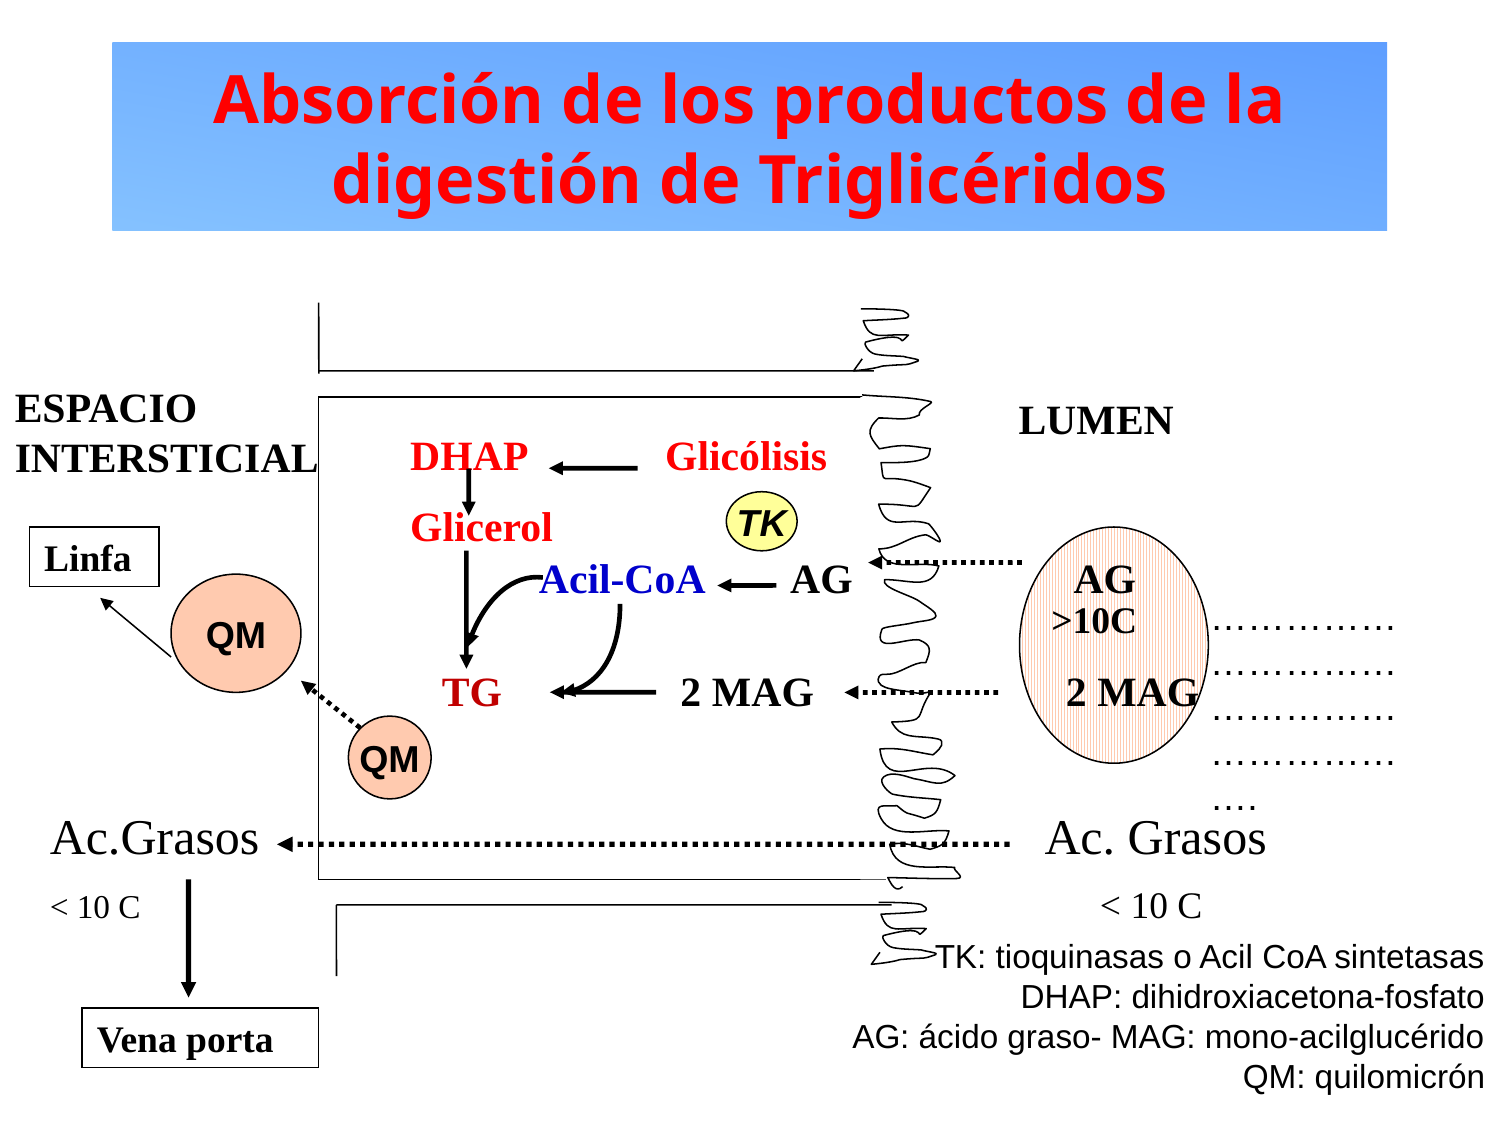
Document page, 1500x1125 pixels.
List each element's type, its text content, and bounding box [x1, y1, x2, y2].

text_box [100, 597, 172, 658]
title Absorción de los productos de la digestión de Triglicéridos [111, 42, 1388, 231]
text_box Linfa [29, 527, 160, 587]
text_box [34, 796, 1388, 1069]
text_box [301, 680, 313, 694]
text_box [395, 491, 1247, 764]
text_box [318, 302, 923, 374]
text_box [395, 420, 880, 491]
text_box TK: tioquinasas o Acil CoA sintetasas DHAP: dihidroxiacetona-fosfato AG: ácido graso- MAG: mono-acilglucérido QM: quilomicrón [832, 928, 1500, 1125]
text_box ………………………………………………………. [1195, 585, 1418, 826]
text_box ESPACIO INTERSTICIAL [0, 373, 343, 489]
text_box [466, 550, 538, 669]
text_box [318, 396, 981, 795]
text_box QM [171, 574, 301, 693]
text_box LUMEN [1003, 385, 1193, 451]
